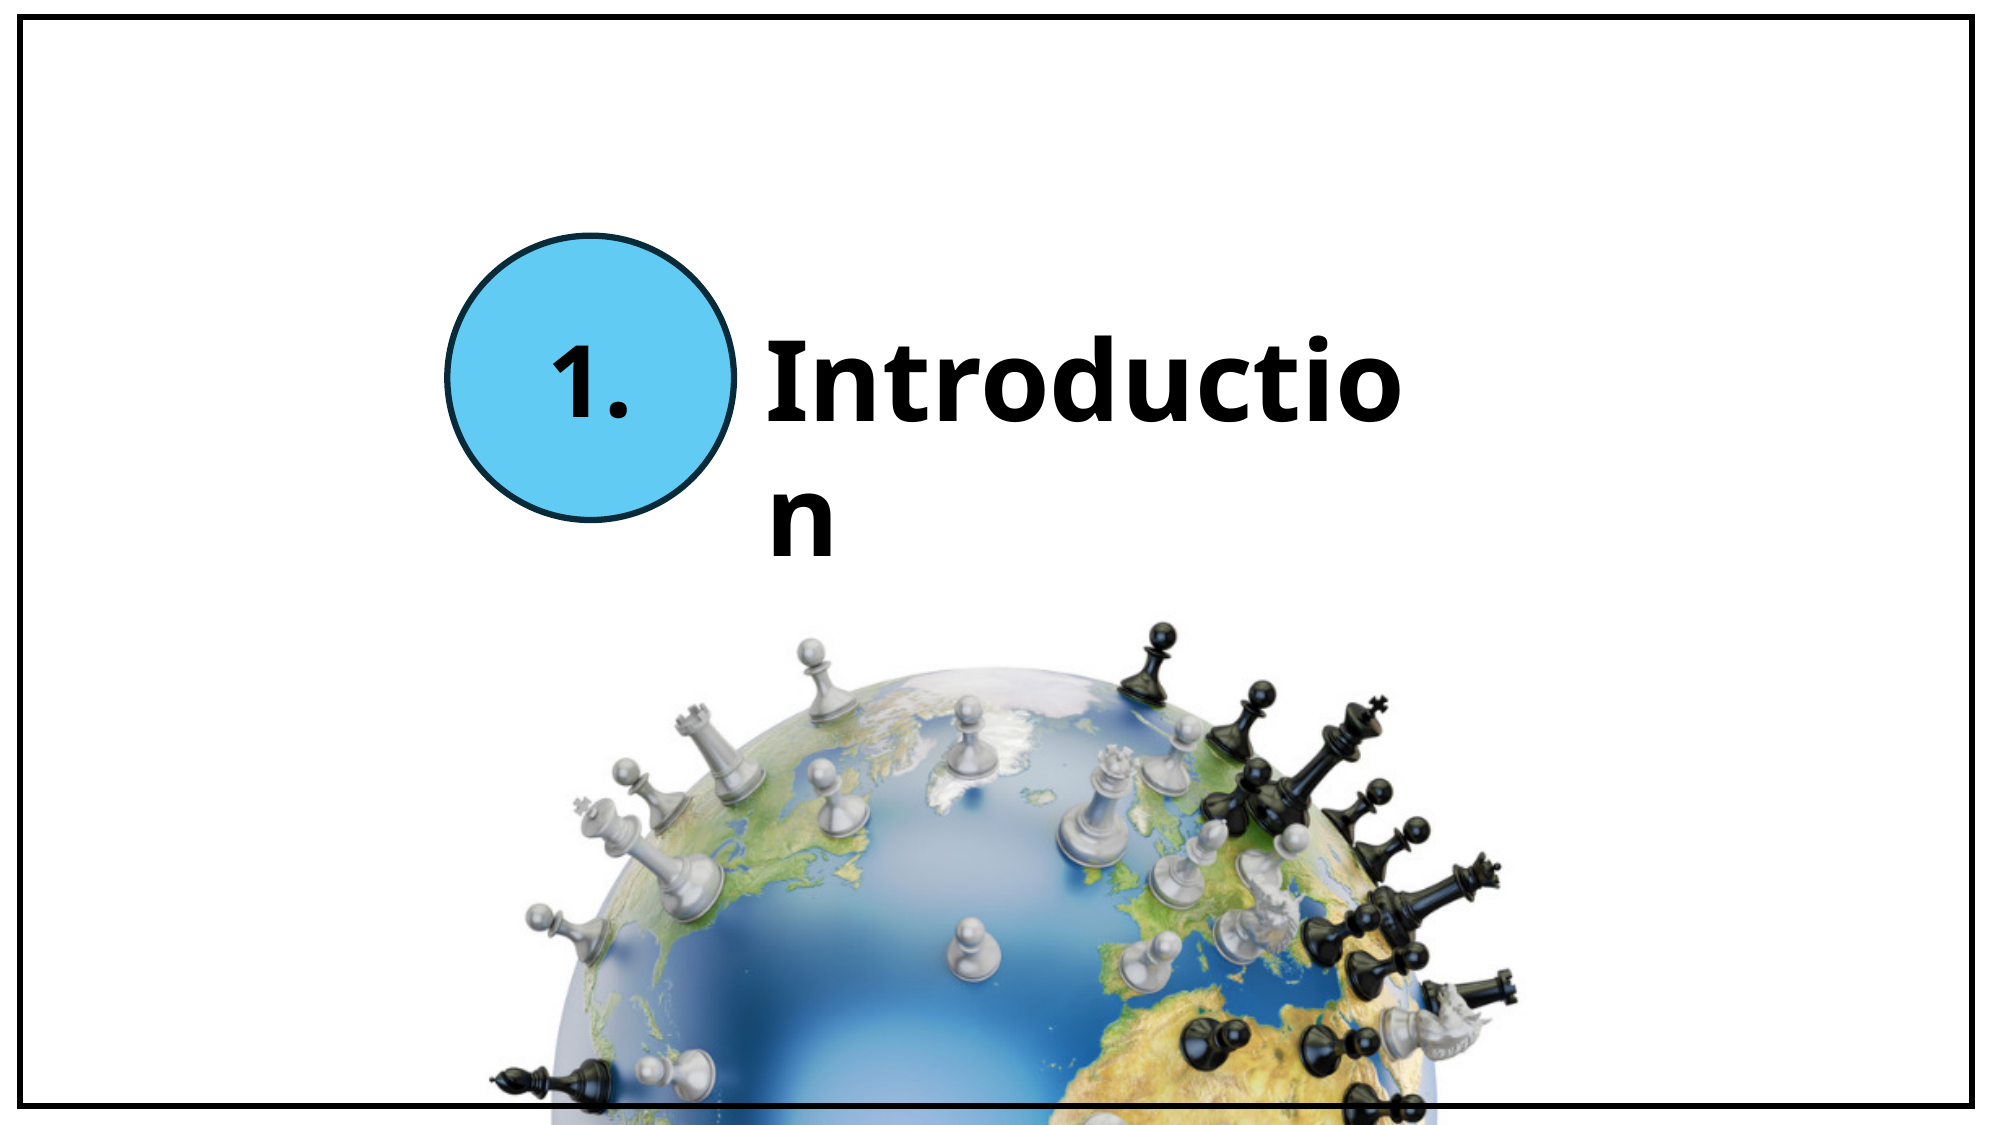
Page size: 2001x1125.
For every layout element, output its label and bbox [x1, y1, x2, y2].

picture [186, 561, 1814, 1125]
text_box [19, 16, 1973, 1108]
